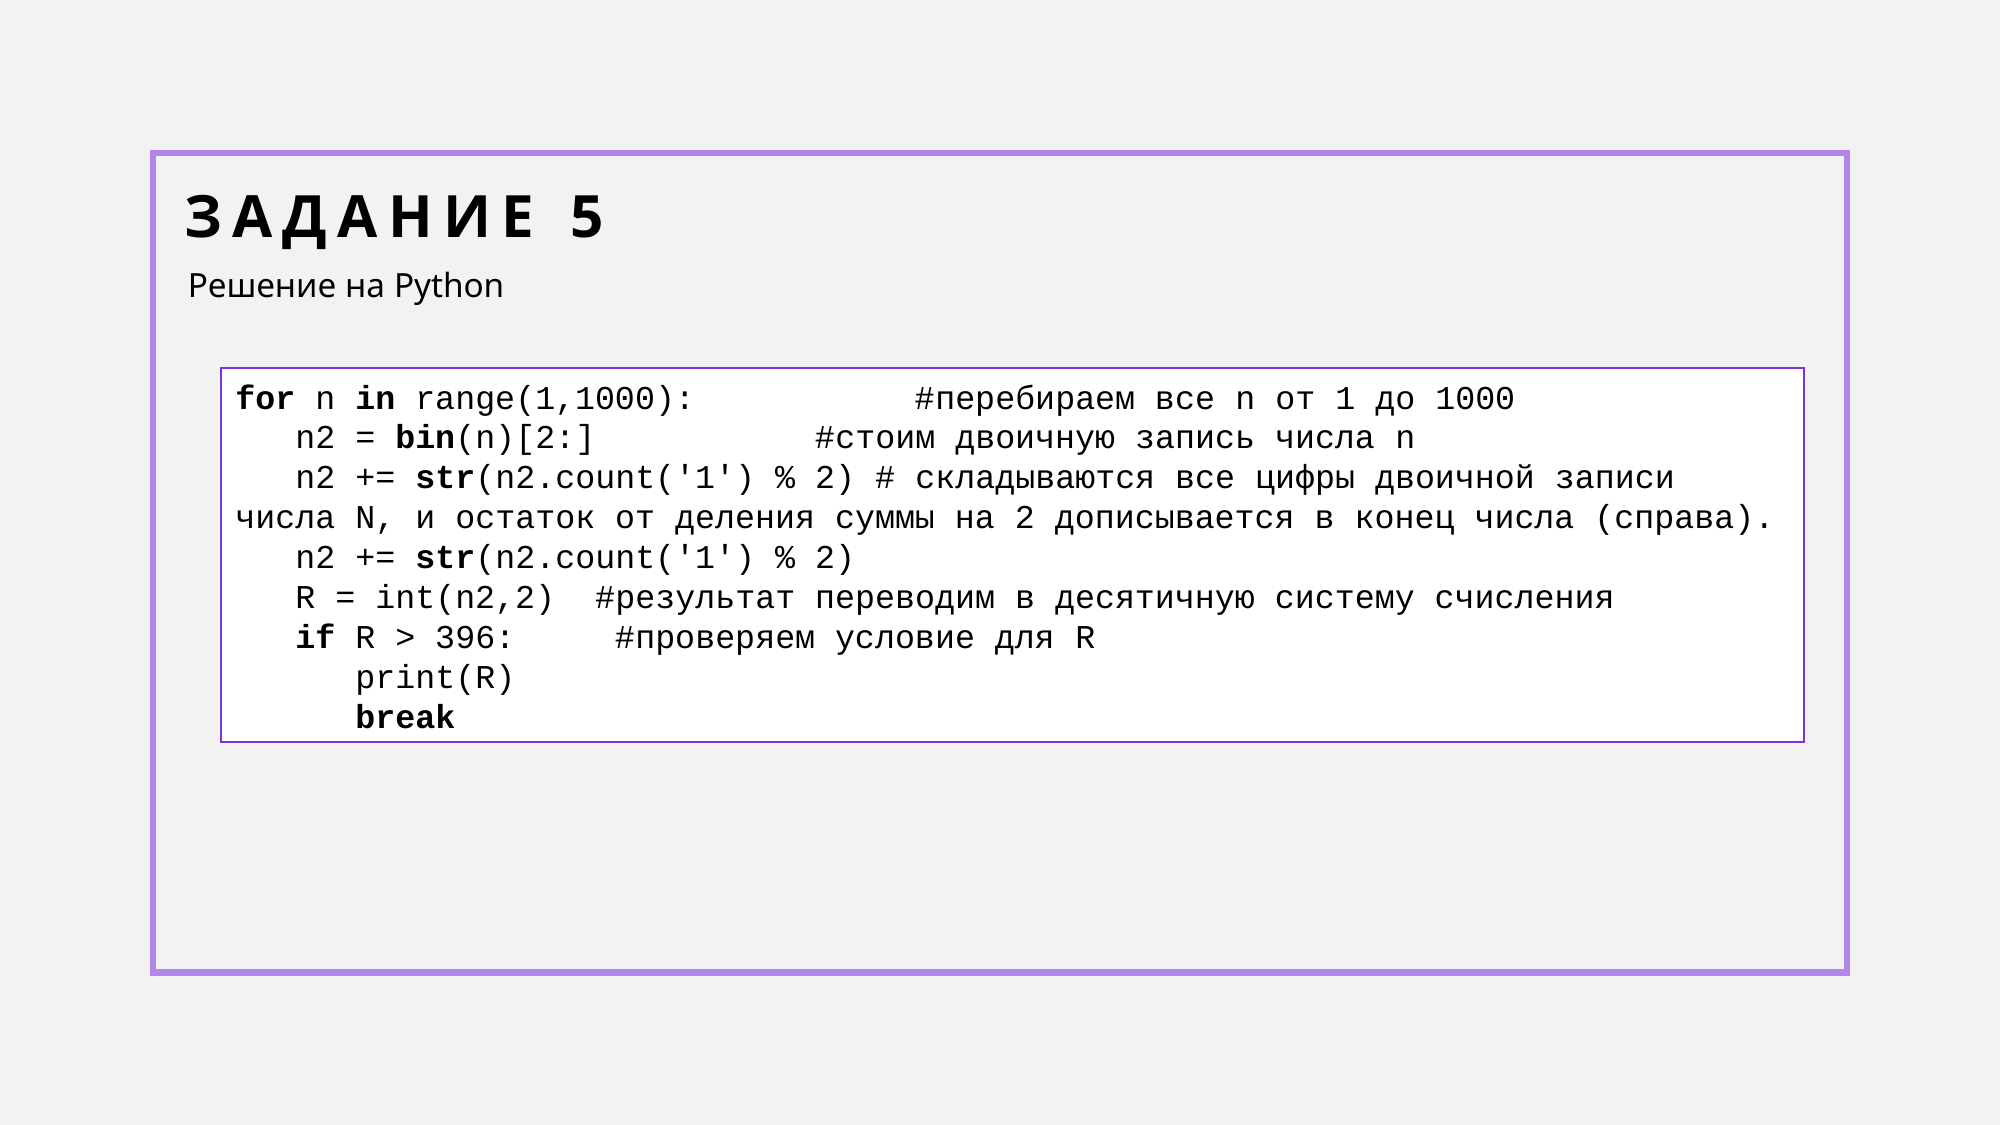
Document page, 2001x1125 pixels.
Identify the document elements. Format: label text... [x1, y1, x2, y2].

text_box Решение на Python [173, 256, 1827, 312]
title Задание 5 [169, 80, 1642, 257]
text_box for n in range(1,1000): #перебираем все n от 1 до 1000 n2 = bin(n)[2:] #стоим двоичную запись числа n n2 += str(n2.count('1') % 2) # складываются все цифры двоичной записи числа N, и остаток от деления суммы на 2 дописывается в конец числа (справа). n2 += str(n2.count('1') % 2) R = int(n2,2) #результат переводим в десятичную систему счисления if R > 396: #проверяем условие для R print(R) break [220, 367, 1805, 743]
